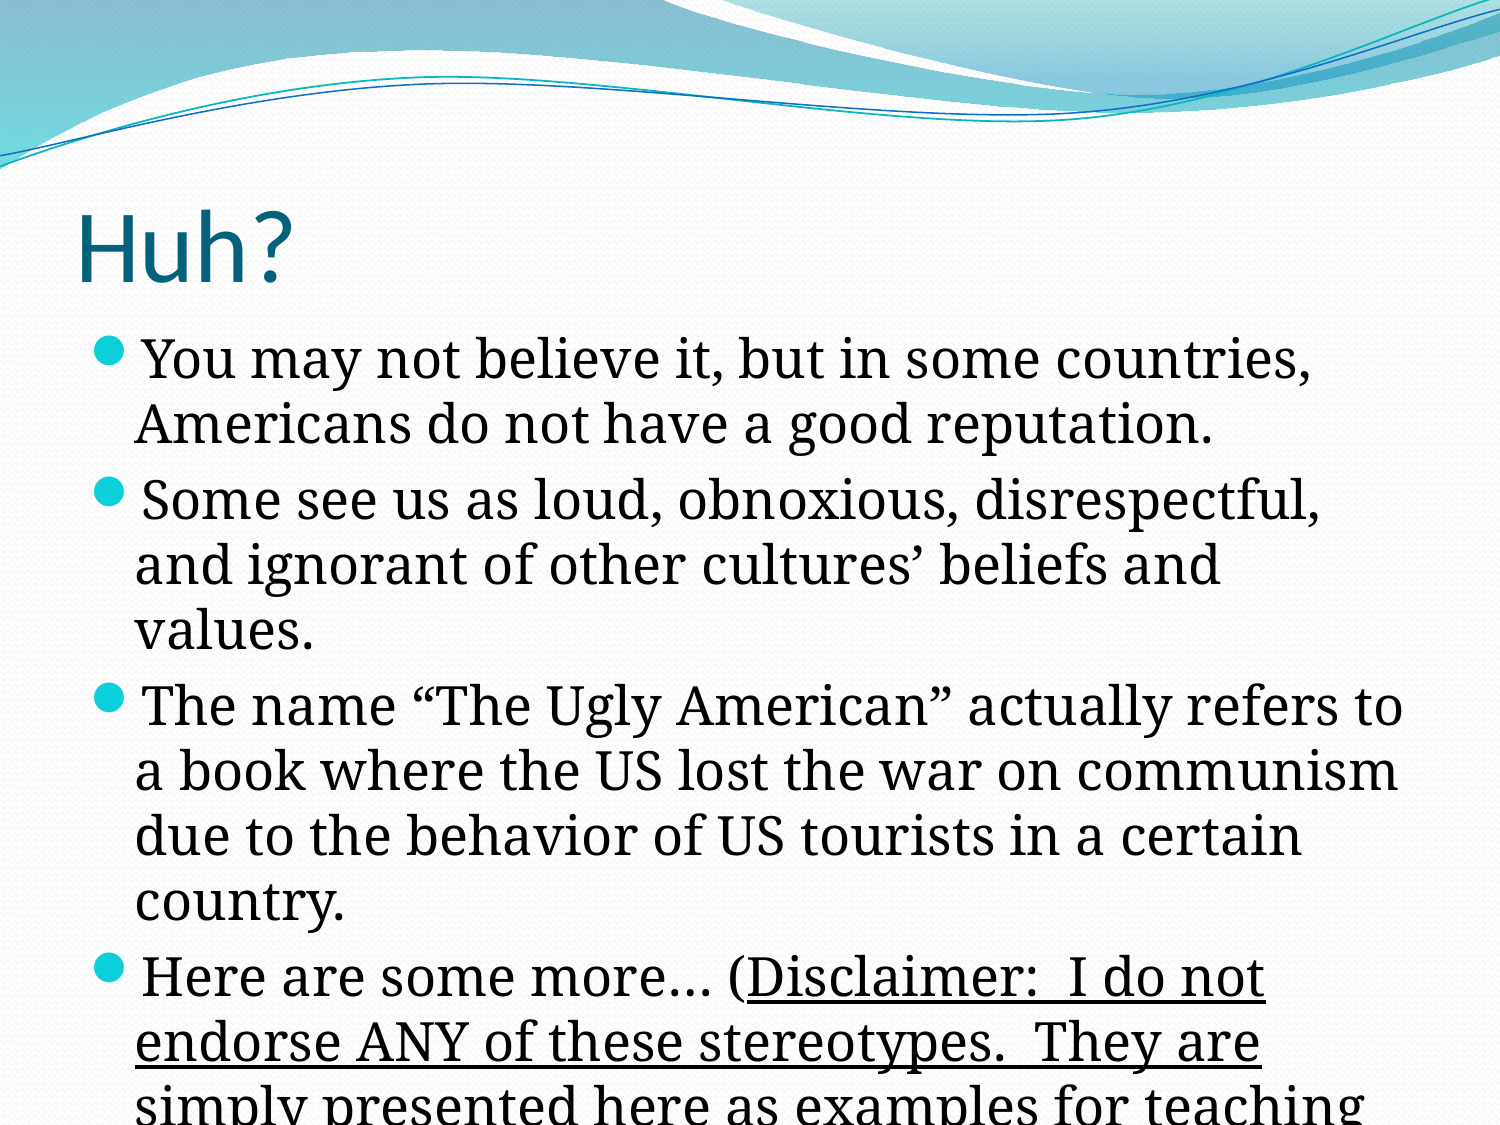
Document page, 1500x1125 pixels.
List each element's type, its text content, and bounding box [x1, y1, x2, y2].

list You may not believe it, but in some countries, Americans do not have a good reputation. Some see us as loud, obnoxious, disrespectful, and ignorant of other cultures’ beliefs and values. The name “The Ugly American” actually refers to a book where the US lost the war on communism due to the behavior of US tourists in a certain country. Here are some more… (Disclaimer: I do not endorse ANY of these stereotypes. They are simply presented here as examples for teaching purposes!) [75, 317, 1425, 1038]
title Huh? [75, 115, 1425, 303]
